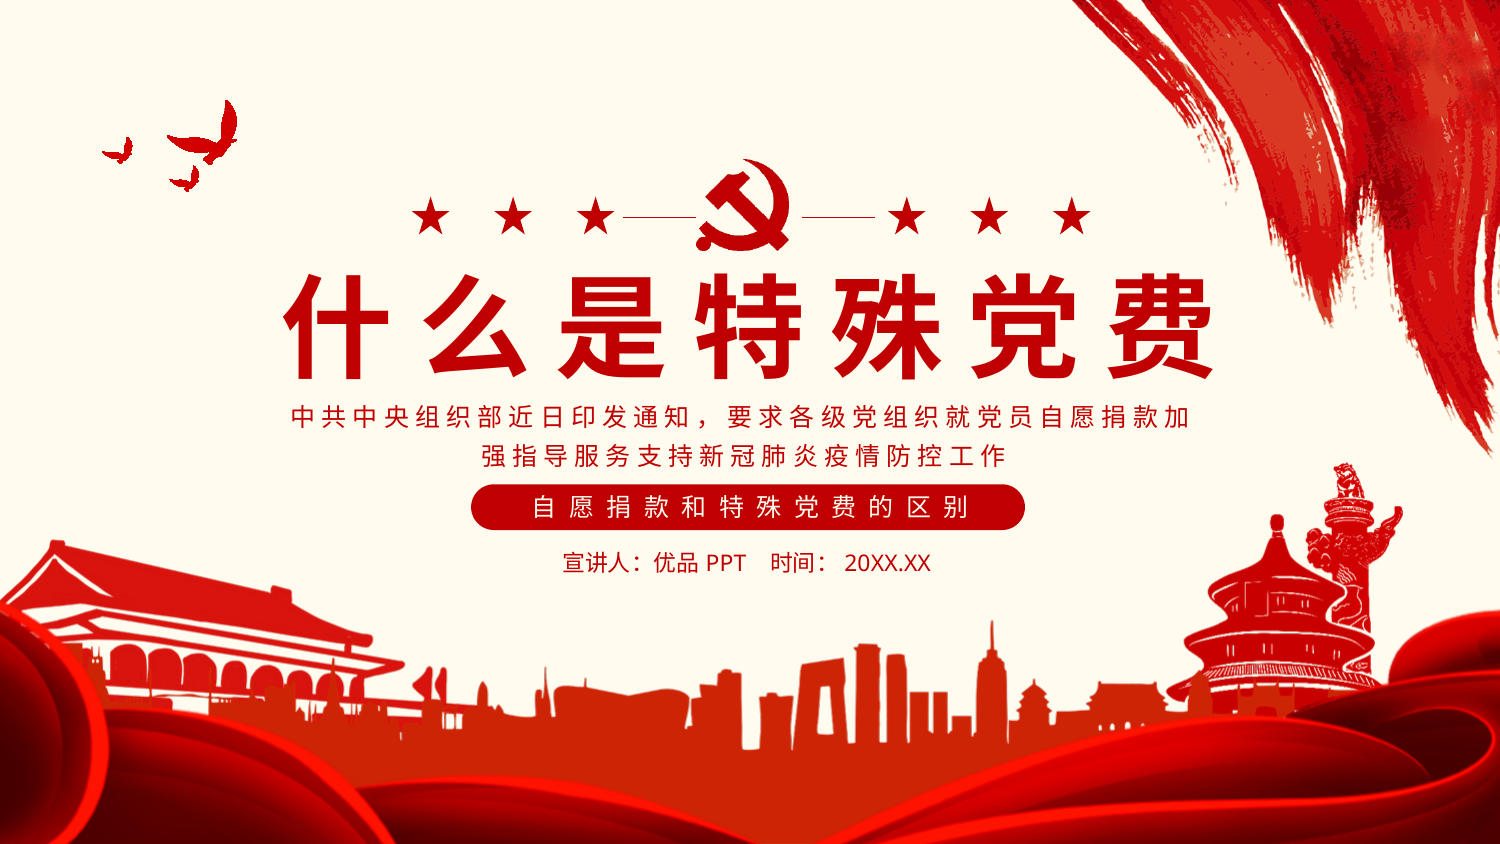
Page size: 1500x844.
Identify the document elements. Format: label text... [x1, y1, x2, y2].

picture [85, 84, 250, 260]
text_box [470, 484, 1026, 530]
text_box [411, 159, 1091, 251]
picture [0, 0, 1500, 844]
text_box 中共中央组织部近日印发通知，要求各级党组织就党员自愿捐款加强指导服务支持新冠肺炎疫情防控工作 [262, 384, 1071, 446]
text_box 什么是特殊党费 [266, 249, 1071, 384]
